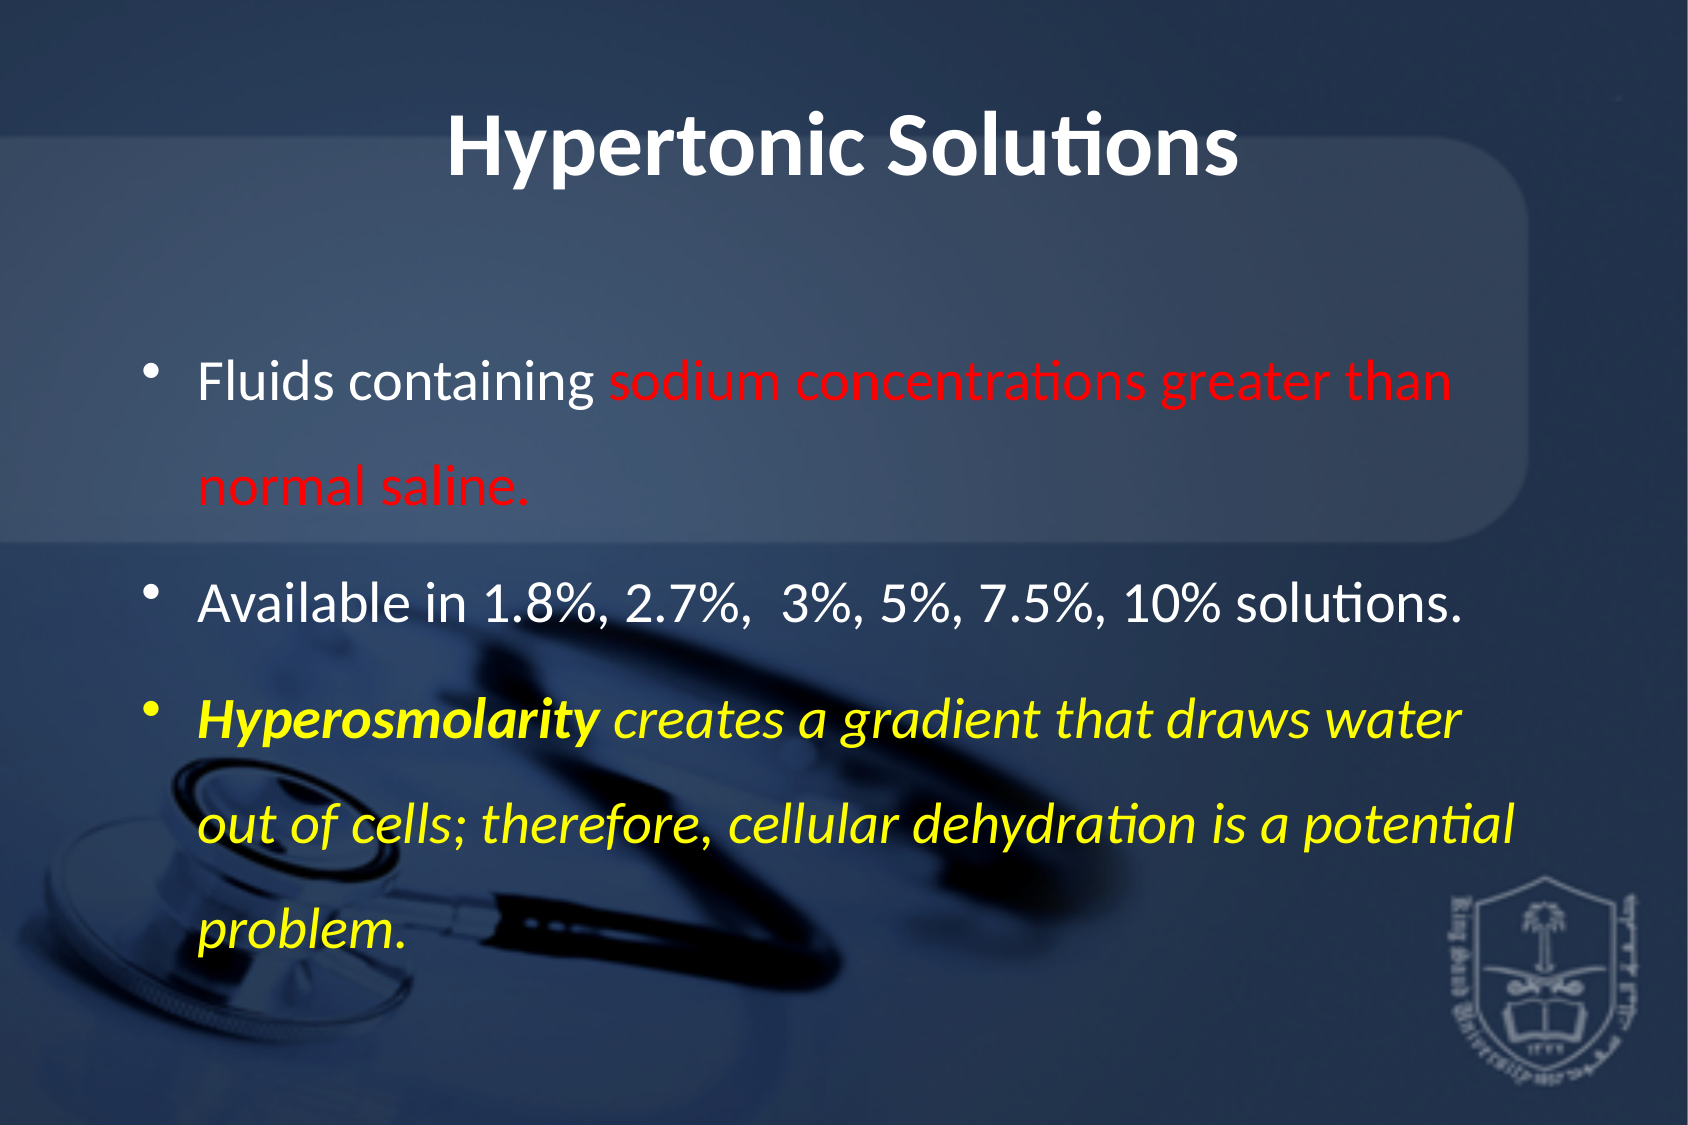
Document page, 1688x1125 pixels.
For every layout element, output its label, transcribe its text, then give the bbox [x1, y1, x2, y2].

picture [0, 0, 1688, 1125]
list Fluids containing sodium concentrations greater than normal saline. Available in 1.8%, 2.7%, 3%, 5%, 7.5%, 10% solutions. Hyperosmolarity creates a gradient that draws water out of cells; therefore, cellular dehydration is a potential problem. [126, 299, 1561, 838]
title Hypertonic Solutions [84, 45, 1604, 233]
